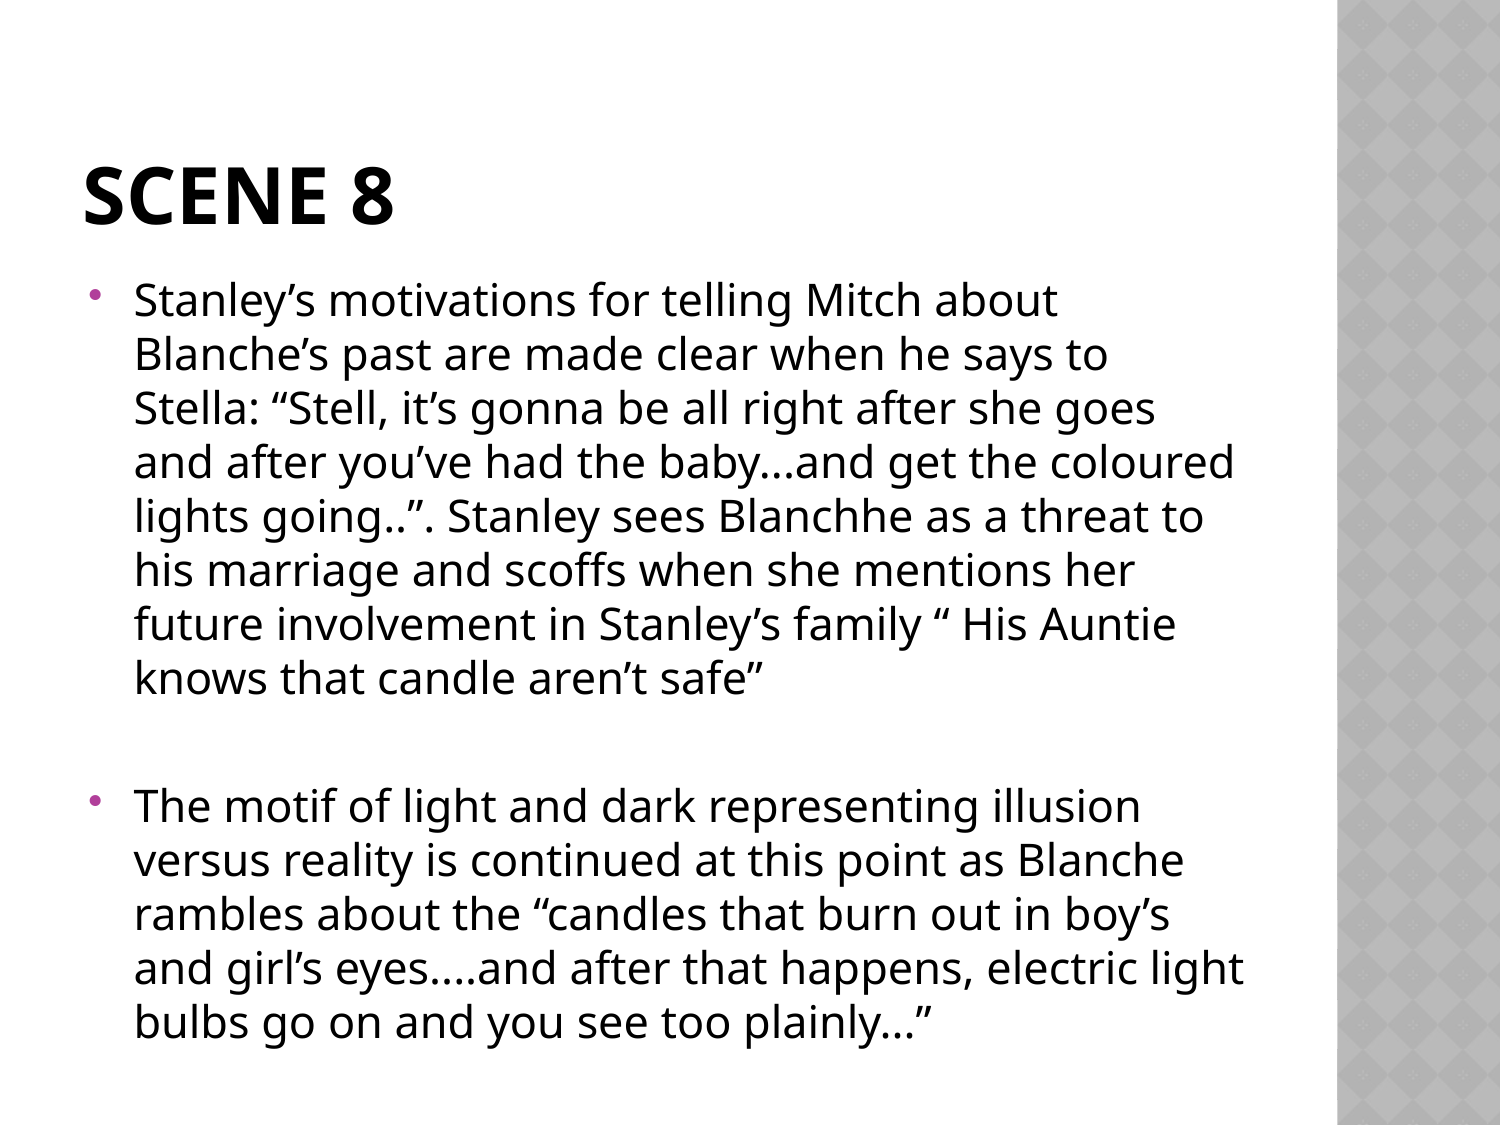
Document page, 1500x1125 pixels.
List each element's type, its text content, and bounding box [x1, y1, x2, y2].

list Stanley’s motivations for telling Mitch about Blanche’s past are made clear when he says to Stella: “Stell, it’s gonna be all right after she goes and after you’ve had the baby...and get the coloured lights going..”. Stanley sees Blanchhe as a threat to his marriage and scoffs when she mentions her future involvement in Stanley’s family “ His Auntie knows that candle aren’t safe” The motif of light and dark representing illusion versus reality is continued at this point as Blanche rambles about the “candles that burn out in boy’s and girl’s eyes....and after that happens, electric light bulbs go on and you see too plainly...” [75, 264, 1263, 1059]
title Scene 8 [75, 52, 1263, 240]
